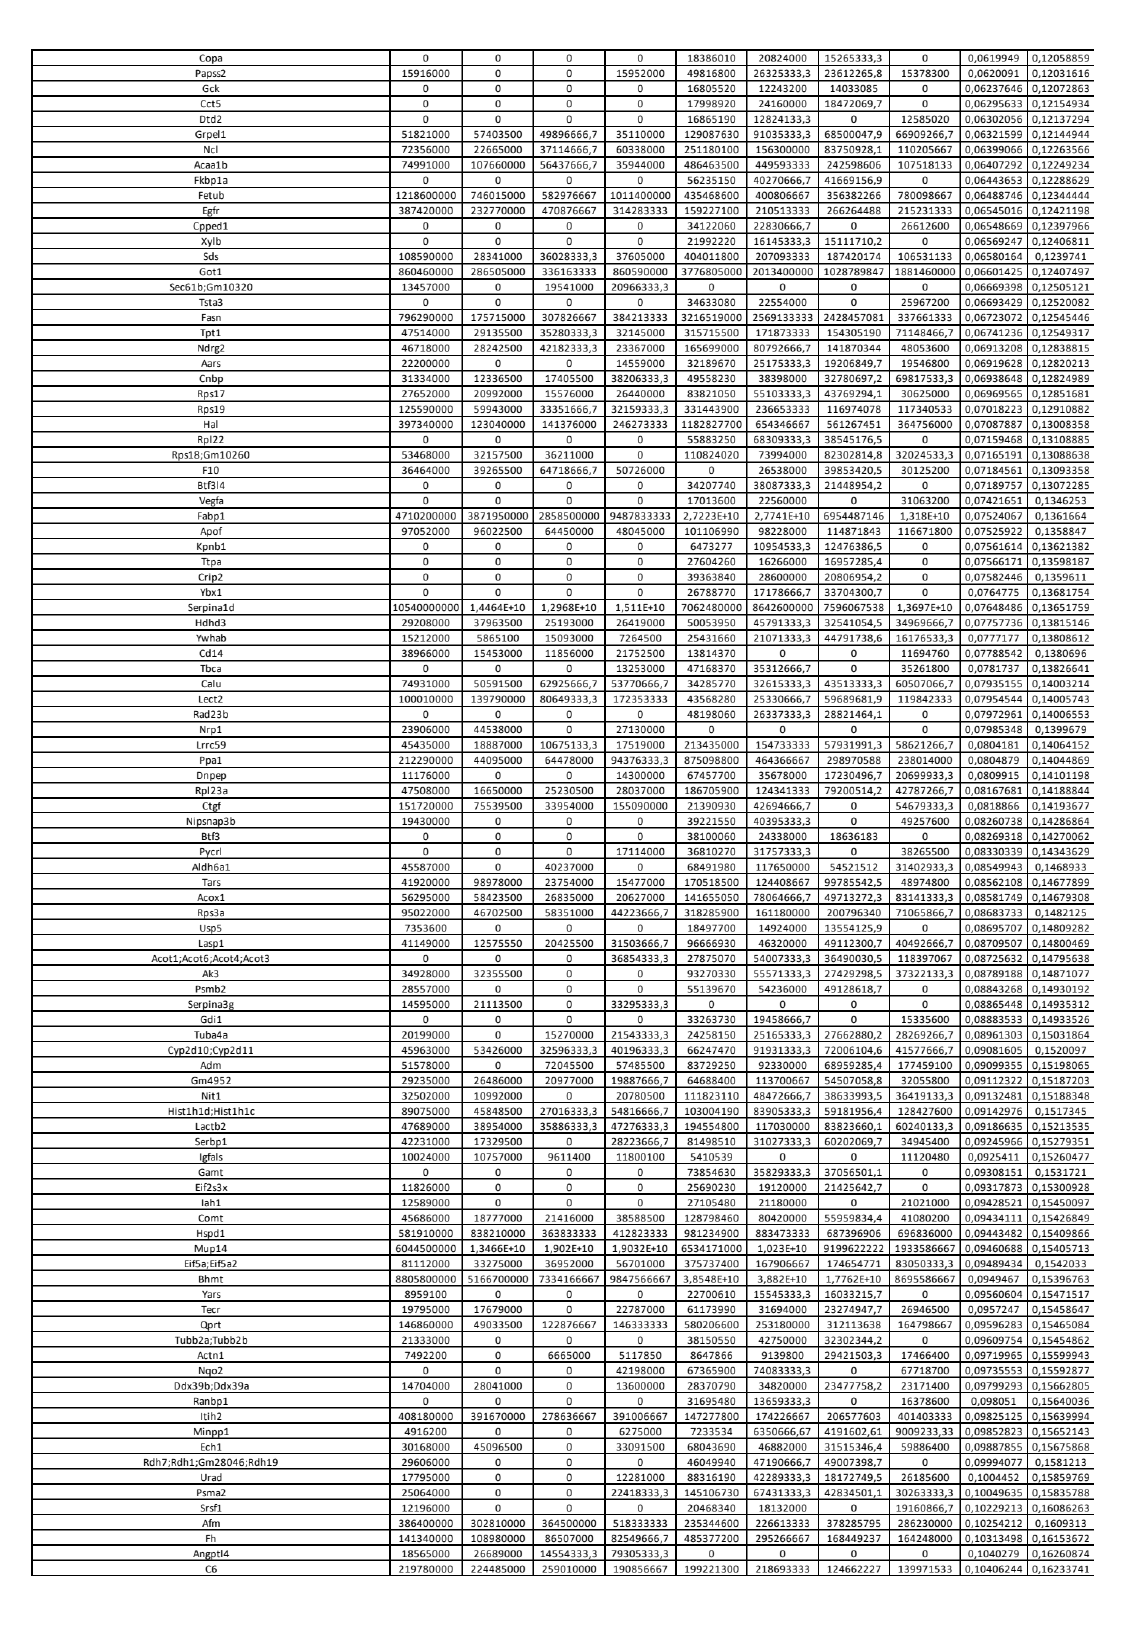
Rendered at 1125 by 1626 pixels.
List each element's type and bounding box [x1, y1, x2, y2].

picture [30, 49, 1094, 1576]
